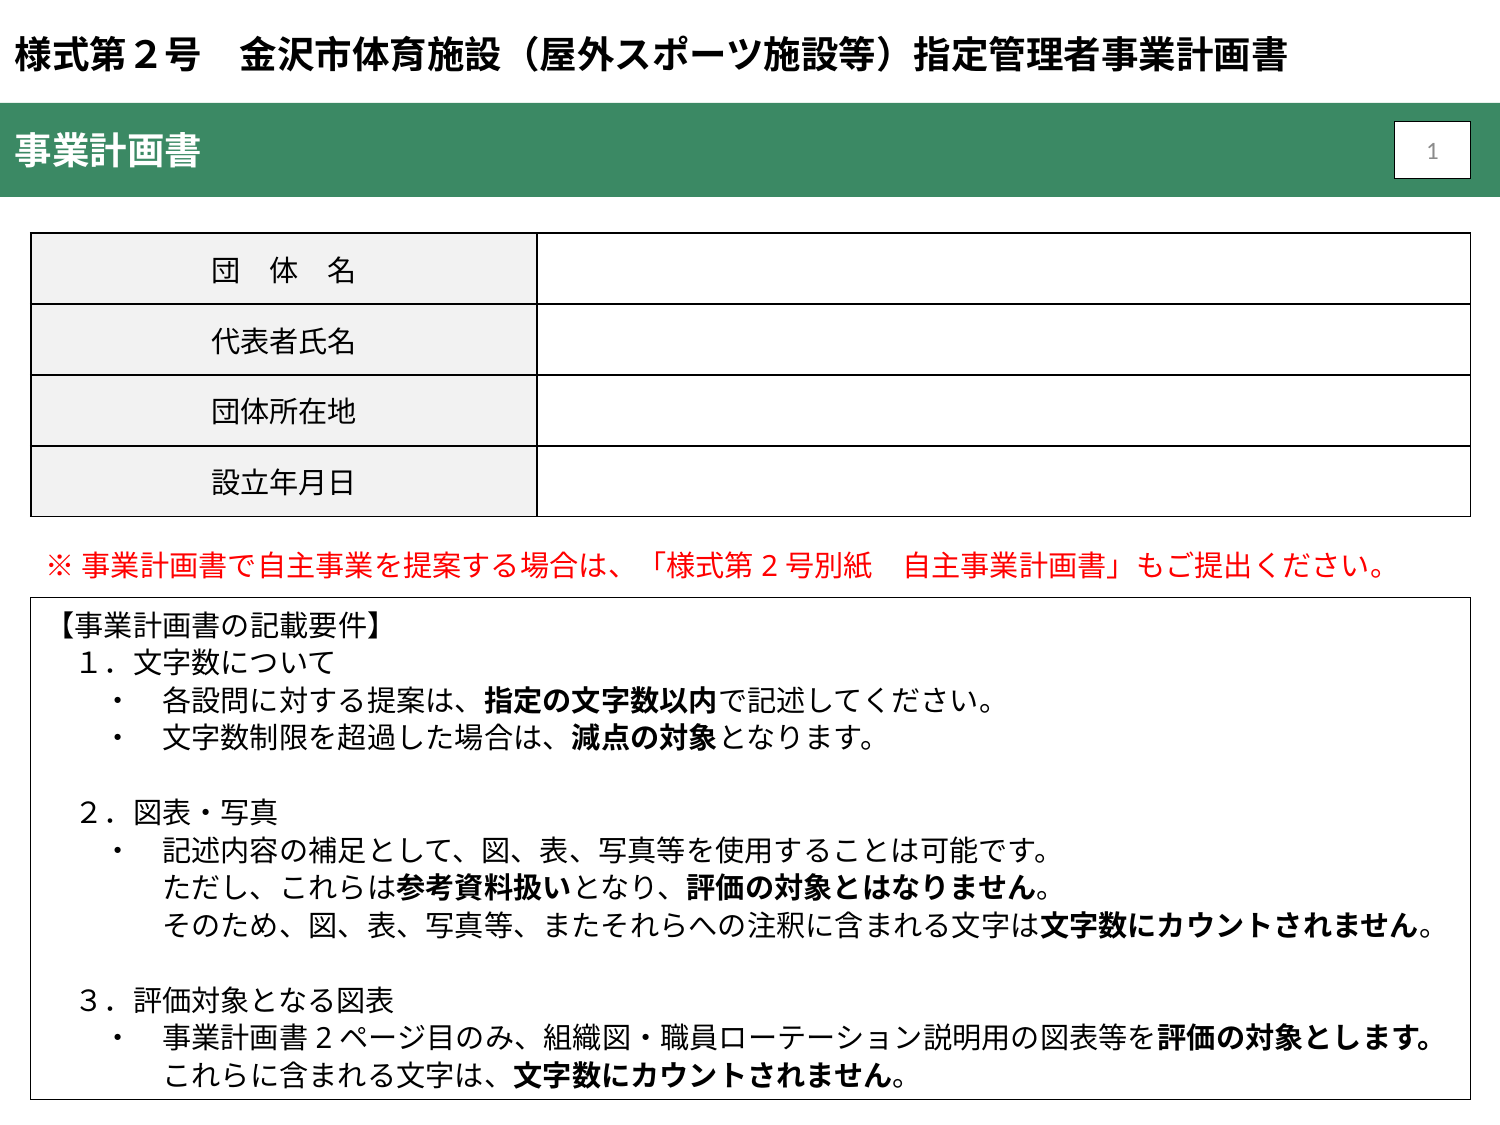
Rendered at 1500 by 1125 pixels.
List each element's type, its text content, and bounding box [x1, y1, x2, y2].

table_cell [538, 447, 1470, 516]
table_cell 団体所在地 [32, 376, 536, 445]
slide_number 1 [1394, 121, 1471, 179]
table_cell [538, 305, 1470, 374]
text_box 様式第２号 金沢市体育施設（屋外スポーツ施設等）指定管理者事業計画書 [0, 24, 1317, 84]
table_header 団 体 名 [32, 234, 536, 303]
table_header [538, 234, 1470, 303]
table_cell 代表者氏名 [32, 305, 536, 374]
table_cell [538, 376, 1470, 445]
text_box ※事業計画書で自主事業を提案する場合は、「様式第2号別紙 自主事業計画書」もご提出ください。 [30, 537, 1412, 591]
table_cell 設立年月日 [32, 447, 536, 516]
text_box 【事業計画書の記載要件】 １．文字数について ・ 各設問に対する提案は、指定の文字数以内で記述してください。 ・ 文字数制限を超過した場合は、減点の対象となります。 ２．図表・写真 ・ 記述内容の補足として、図、表、写真等を使用することは可能です。 ただし、これらは参考資料扱いとなり、評価の対象とはなりません。 そのため、図、表、写真等、またそれらへの注釈に含まれる文字は文字数にカウントされません。 ３．評価対象となる図表 ・ 事業計画書2ページ目のみ、組織図・職員ローテーション説明用の図表等を評価の対象とします。 これらに含まれる文字は、文字数にカウントされません。 [30, 597, 1471, 1100]
text_box 事業計画書 [0, 102, 1500, 197]
